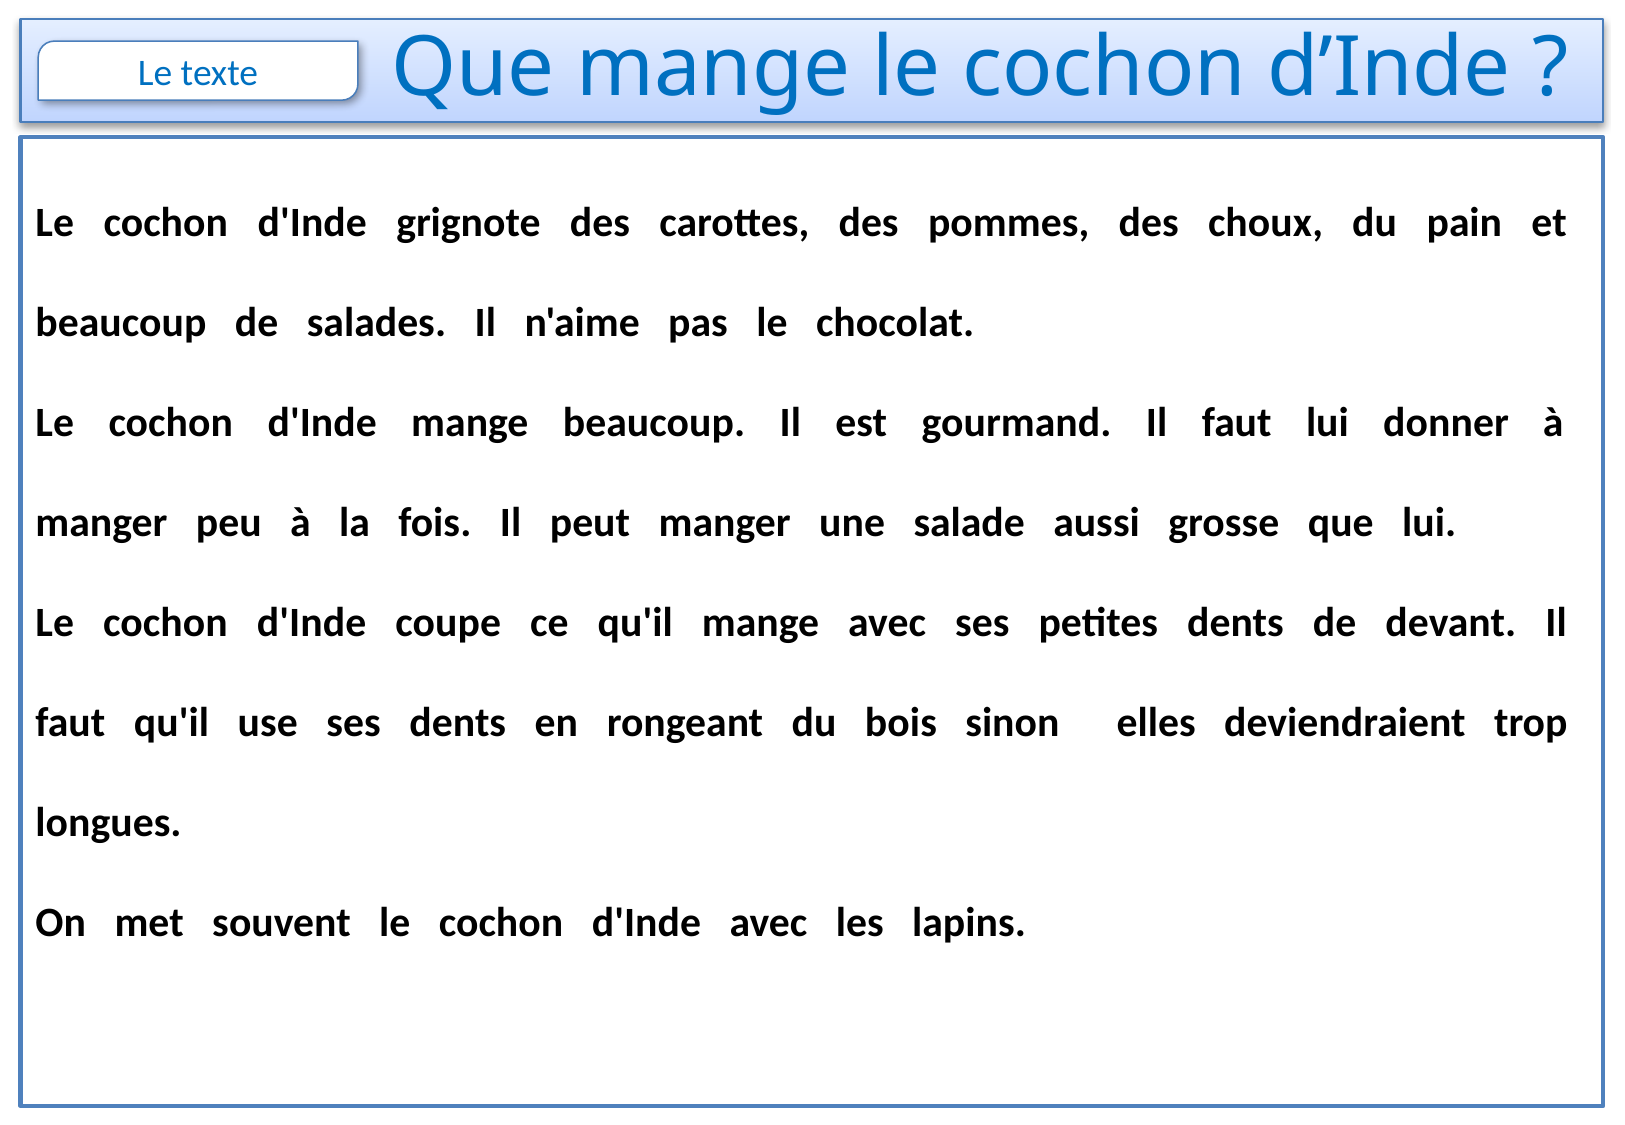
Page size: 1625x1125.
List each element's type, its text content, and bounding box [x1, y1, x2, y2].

list Le cochon d'Inde grignote des carottes, des pommes, des choux, du pain et beaucoup de salades. Il n'aime pas le chocolat. Le cochon d'Inde mange beaucoup. Il est gourmand. Il faut lui donner à manger peu à la fois. Il peut manger une salade aussi grosse que lui. Le cochon d'Inde coupe ce qu'il mange avec ses petites dents de devant. Il faut qu'il use ses dents en rongeant du bois sinon elles deviendraient trop longues. On met souvent le cochon d'Inde avec les lapins. [18, 135, 1605, 1108]
title Que mange le cochon d’Inde ? [357, 4, 1604, 120]
